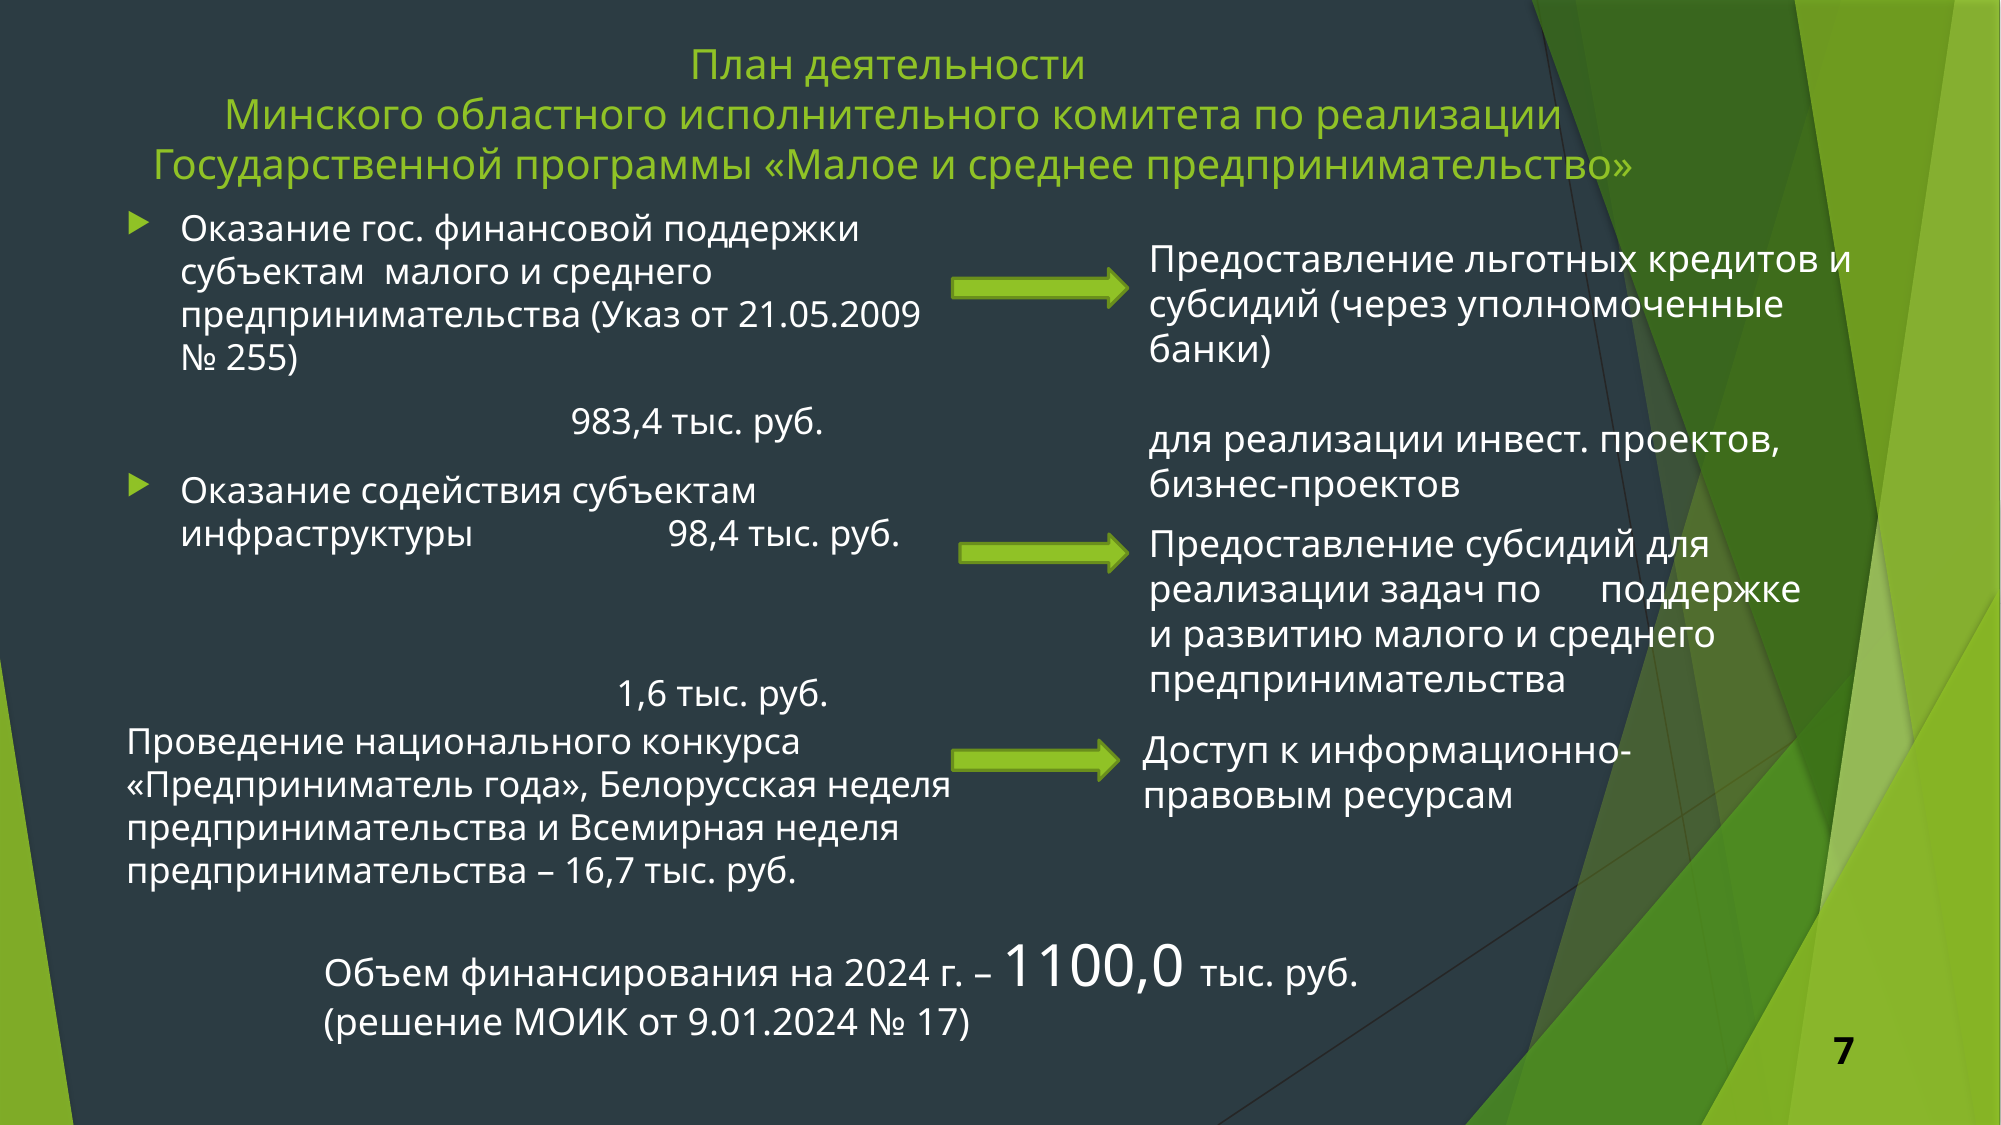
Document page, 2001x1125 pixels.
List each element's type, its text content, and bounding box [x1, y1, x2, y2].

text_box Предоставление субсидий для реализации задач по поддержке и развитию малого и среднего предпринимательства [1133, 438, 1844, 708]
list Оказание гос. финансовой поддержки субъектам малого и среднего предпринимательства (Указ от 21.05.2009 № 255) 983,4 тыс. руб. Оказание содействия субъектам инфраструктуры 98,4 тыс. руб. 1,6 тыс. руб. Проведение национального конкурса «Предприниматель года», Белорусская неделя предпринимательства и Всемирная неделя предпринимательства – 16,7 тыс. руб. [111, 198, 975, 953]
text_box 7 [1818, 1019, 1878, 1080]
text_box Объем финансирования на 2024 г. – 1100,0 тыс. руб. (решение МОИК от 9.01.2024 № 17) [308, 920, 1577, 1051]
text_box [958, 532, 1130, 574]
text_box [950, 738, 1121, 782]
text_box Доступ к информационно-правовым ресурсам [1128, 674, 1817, 854]
text_box Предоставление льготных кредитов и субсидий (через уполномоченные банки) для реализации инвест. проектов, бизнес-проектов [1133, 227, 1929, 513]
text_box [950, 267, 1130, 309]
title План деятельности Минского областного исполнительного комитета по реализации Государственной программы «Малое и среднее предпринимательство» [111, 29, 1676, 214]
